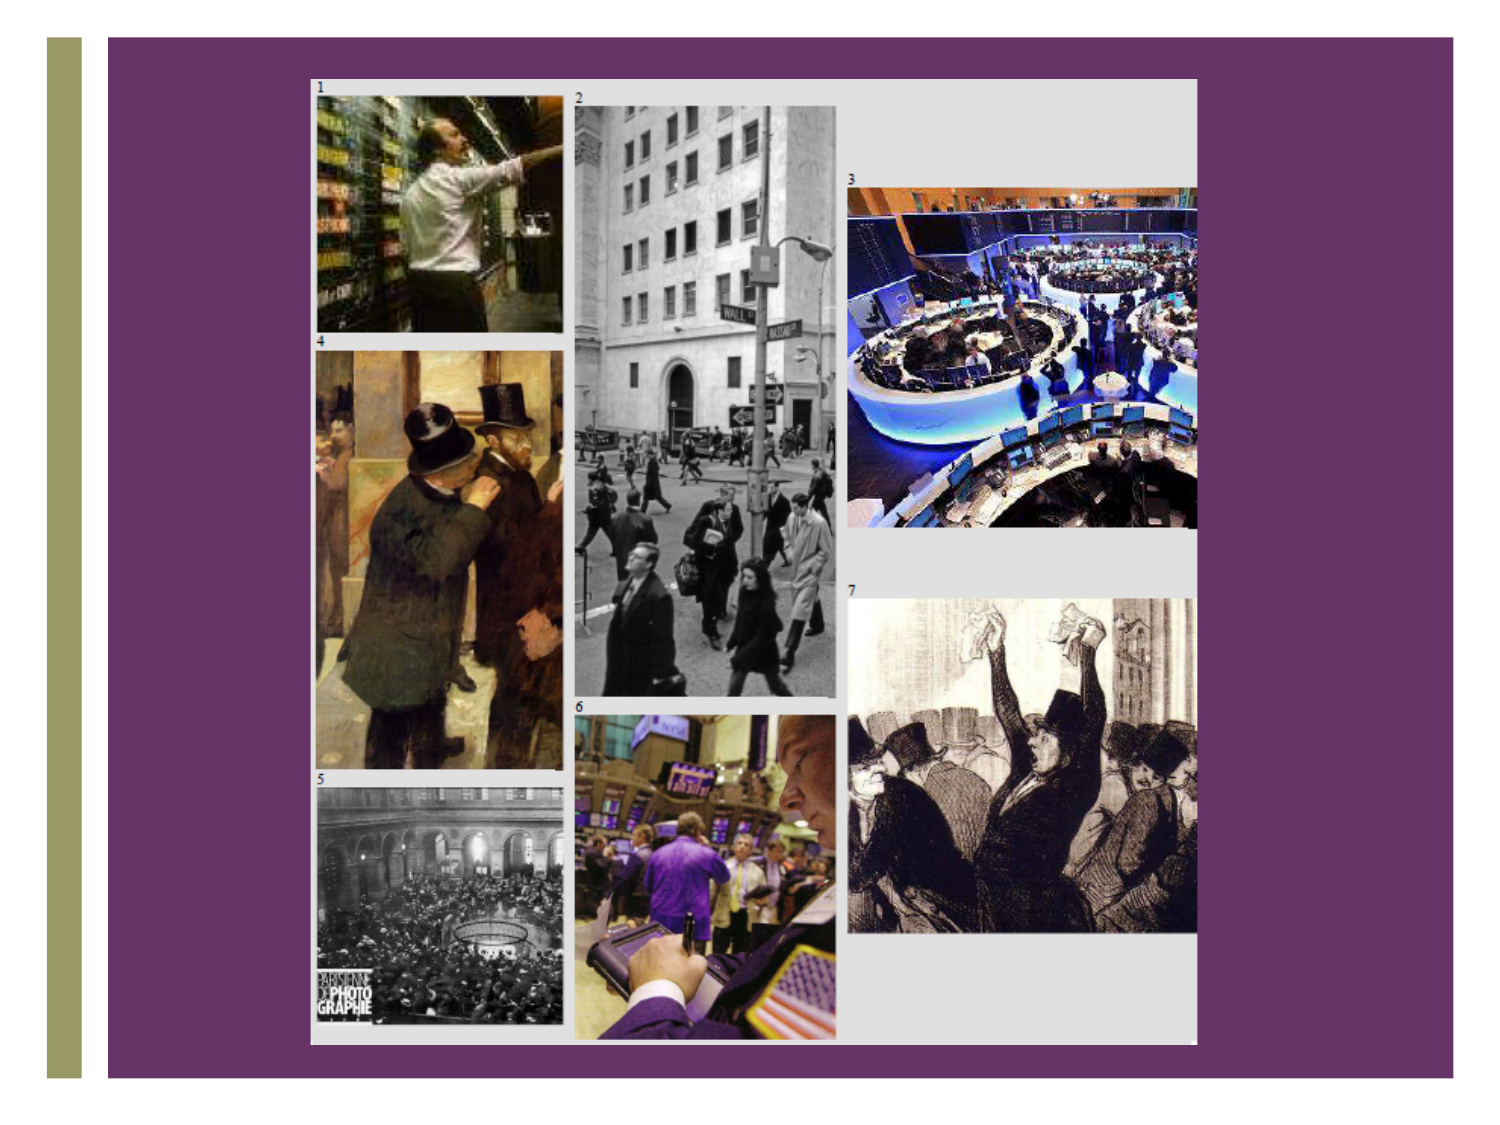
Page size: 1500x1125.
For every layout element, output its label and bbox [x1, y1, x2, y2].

list [310, 78, 1198, 1045]
